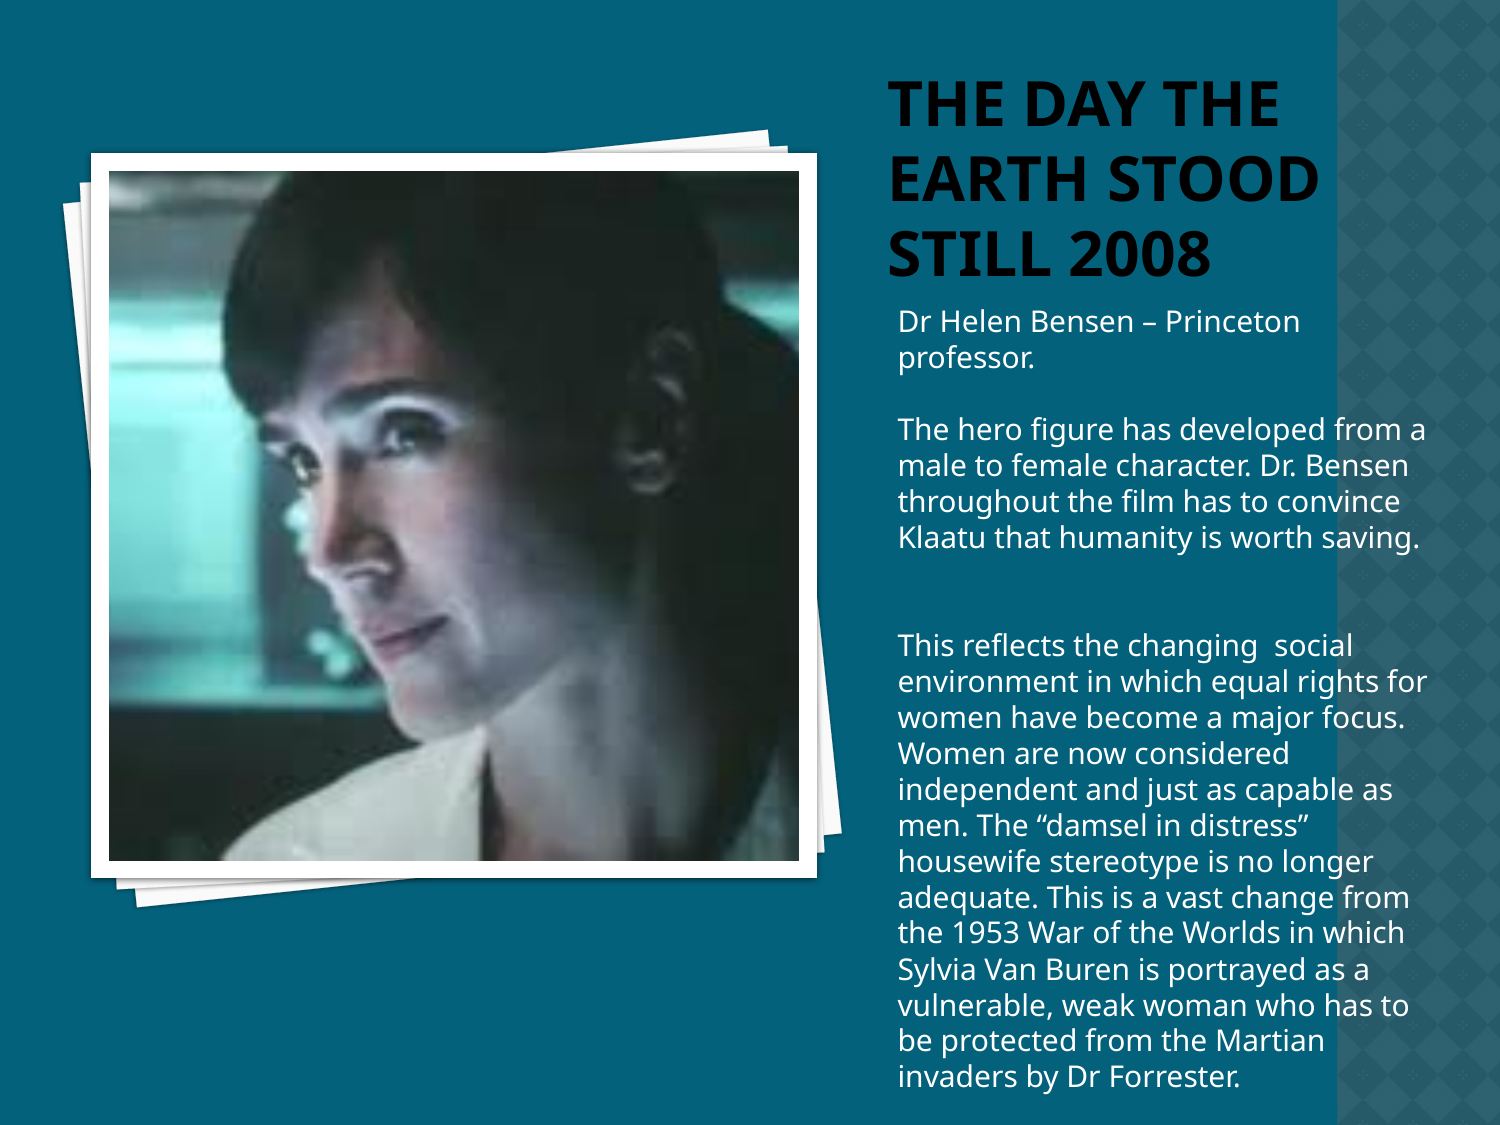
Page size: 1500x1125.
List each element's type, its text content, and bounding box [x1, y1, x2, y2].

picture [108, 170, 800, 862]
picture [1338, 0, 1500, 1125]
title THE DAY THE EARTH STOOD STILL 2008 [879, 54, 1443, 289]
list Dr Helen Bensen – Princeton professor. The hero figure has developed from a male to female character. Dr. Bensen throughout the film has to convince Klaatu that humanity is worth saving. This reflects the changing social environment in which equal rights for women have become a major focus. Women are now considered independent and just as capable as men. The “damsel in distress” housewife stereotype is no longer adequate. This is a vast change from the 1953 War of the Worlds in which Sylvia Van Buren is portrayed as a vulnerable, weak woman who has to be protected from the Martian invaders by Dr Forrester. [884, 302, 1447, 1094]
